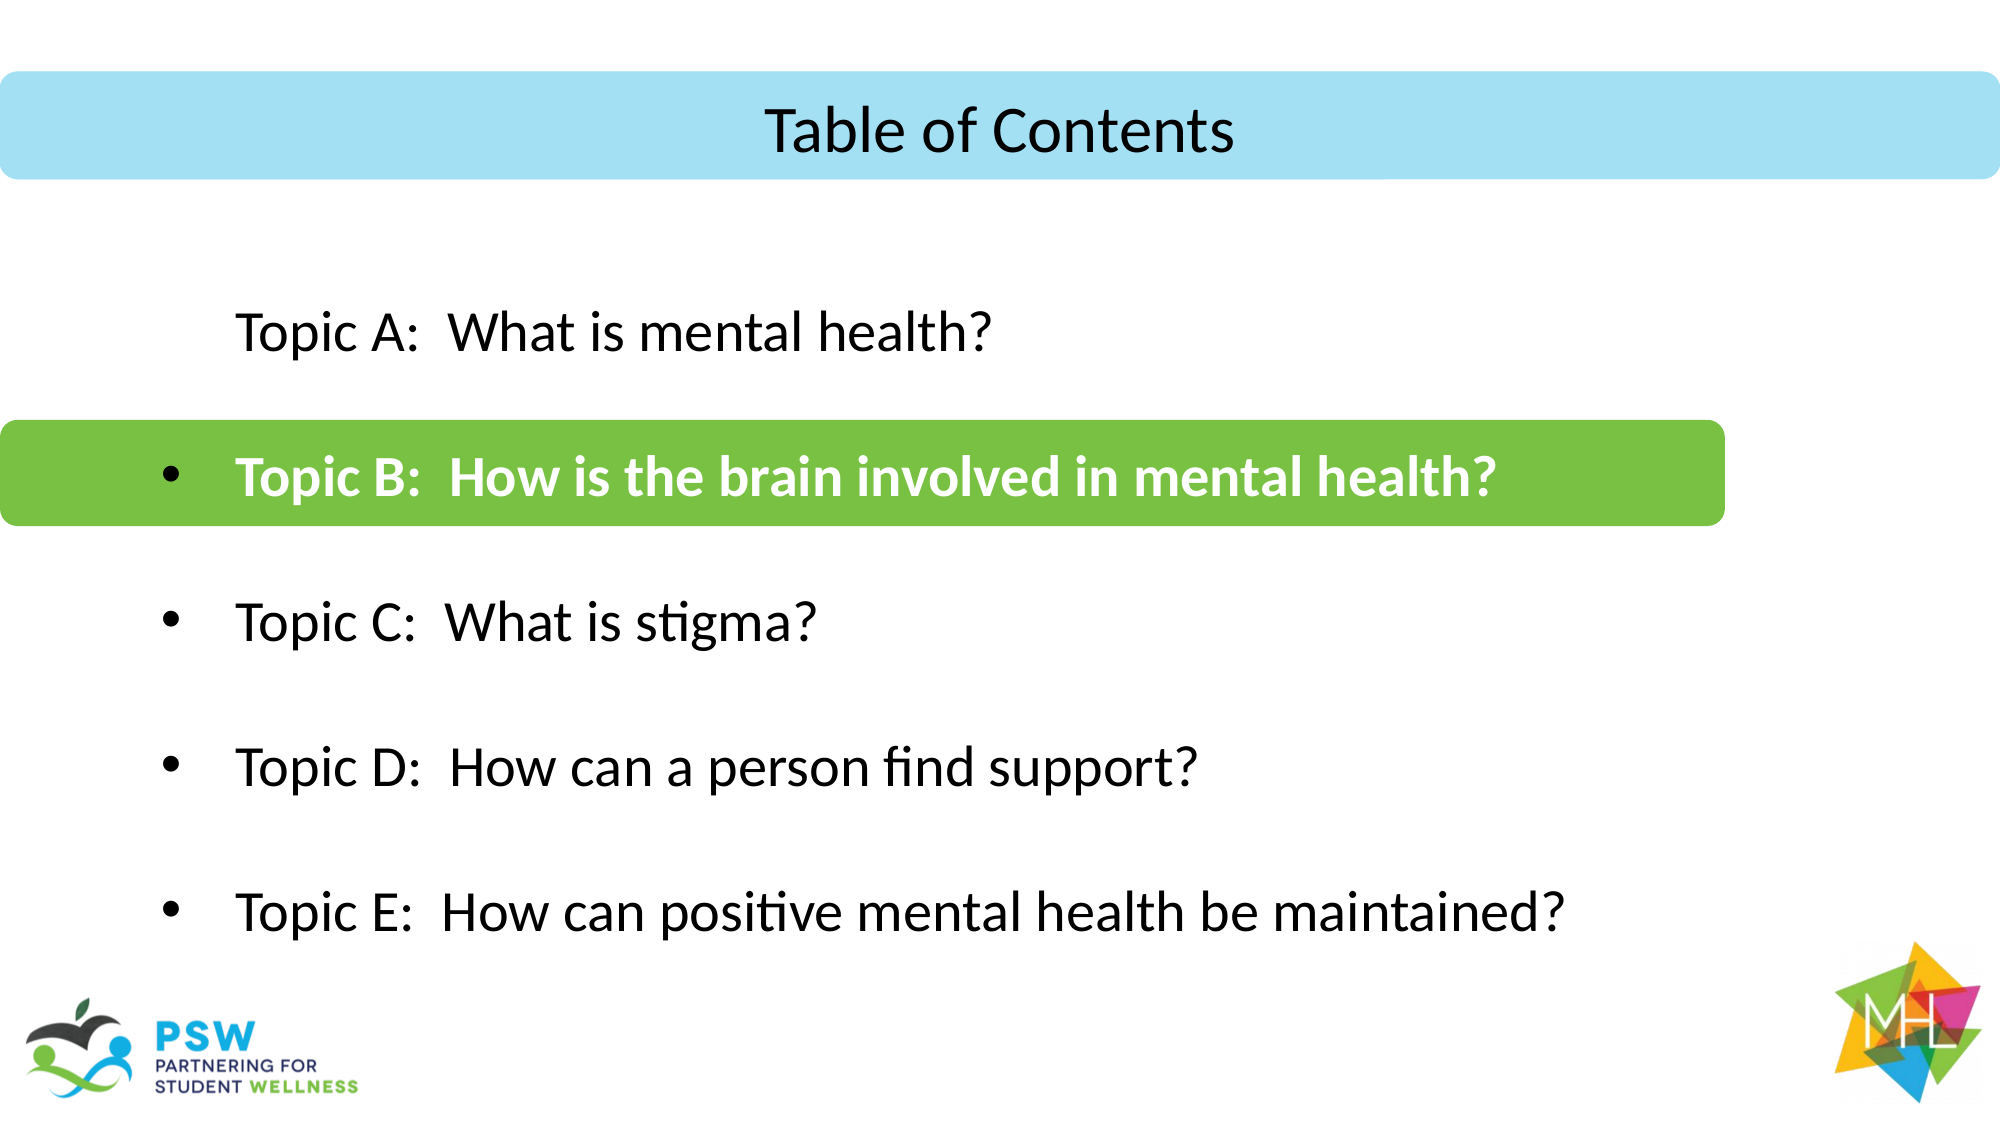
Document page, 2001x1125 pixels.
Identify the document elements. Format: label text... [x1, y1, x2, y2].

text_box Table of Contents [0, 72, 2000, 179]
text_box [0, 418, 137, 528]
picture [0, 0, 2001, 1125]
list Topic A: What is mental health? Topic B: How is the brain involved in mental health? Topic C: What is stigma? Topic D: How can a person find support? Topic E: How can positive mental health be maintained? [137, 299, 1863, 1014]
